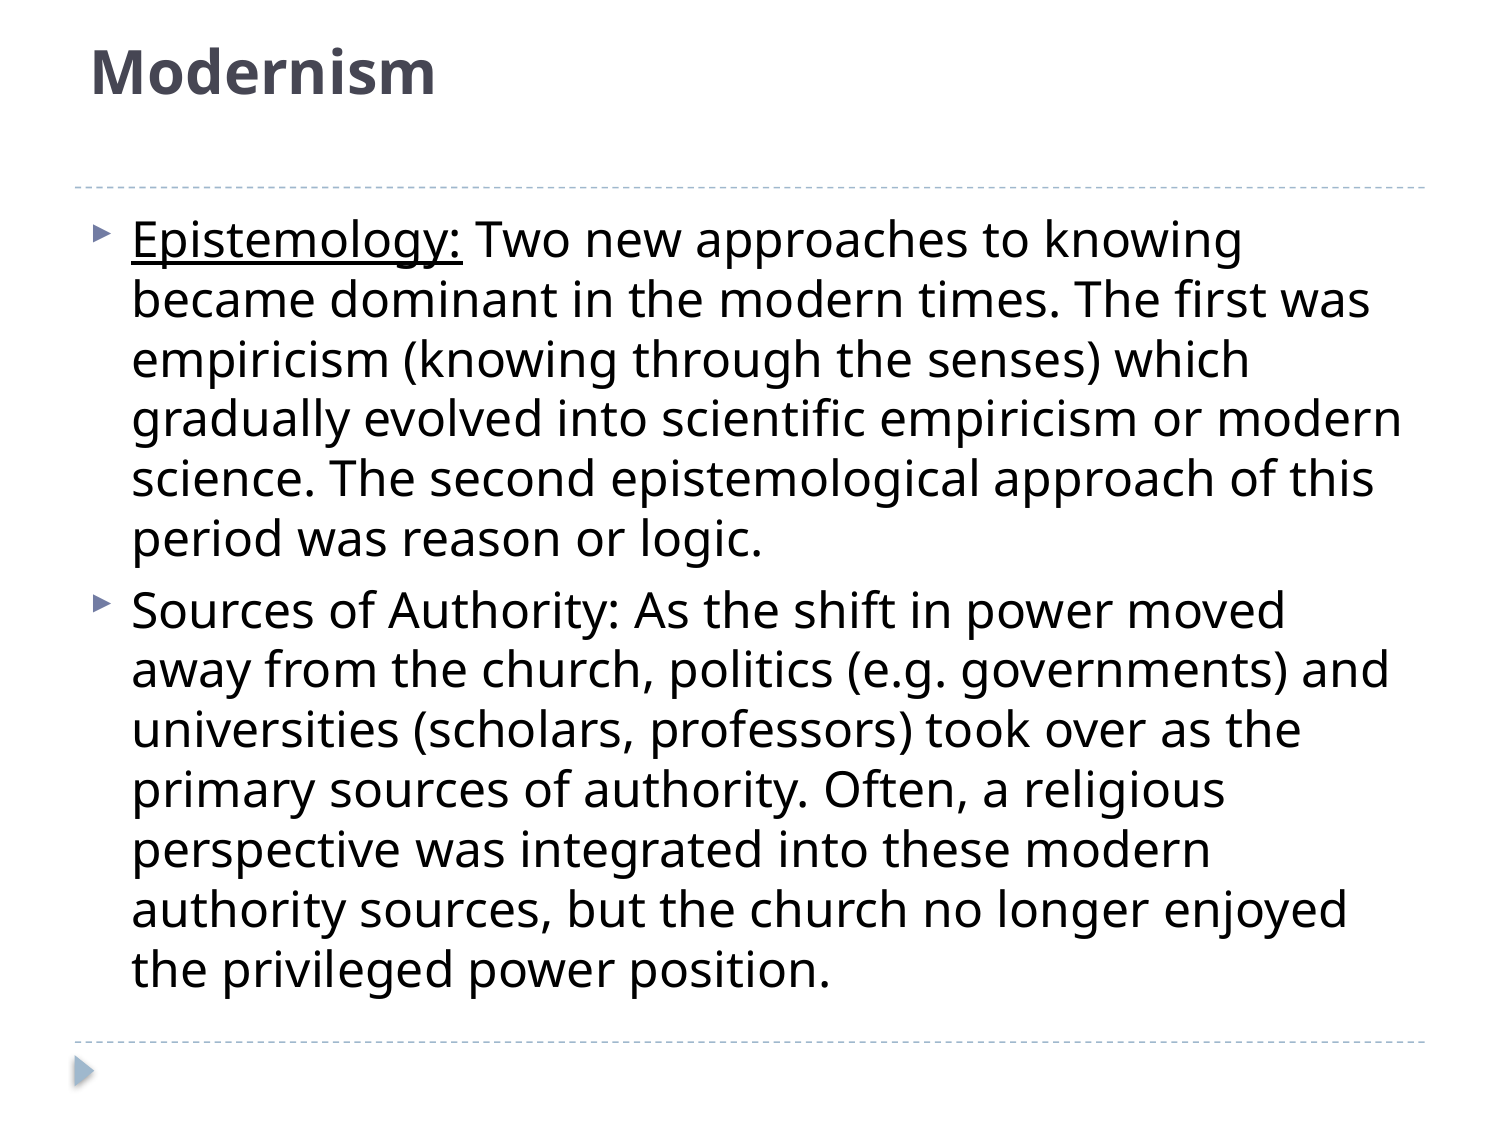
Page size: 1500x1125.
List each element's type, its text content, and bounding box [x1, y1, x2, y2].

title Modernism [75, 24, 1425, 188]
list Epistemology: Two new approaches to knowing became dominant in the modern times. The first was empiricism (knowing through the senses) which gradually evolved into scientific empiricism or modern science. The second epistemological approach of this period was reason or logic. Sources of Authority: As the shift in power moved away from the church, politics (e.g. governments) and universities (scholars, professors) took over as the primary sources of authority. Often, a religious perspective was integrated into these modern authority sources, but the church no longer enjoyed the privileged power position. [75, 200, 1425, 1010]
